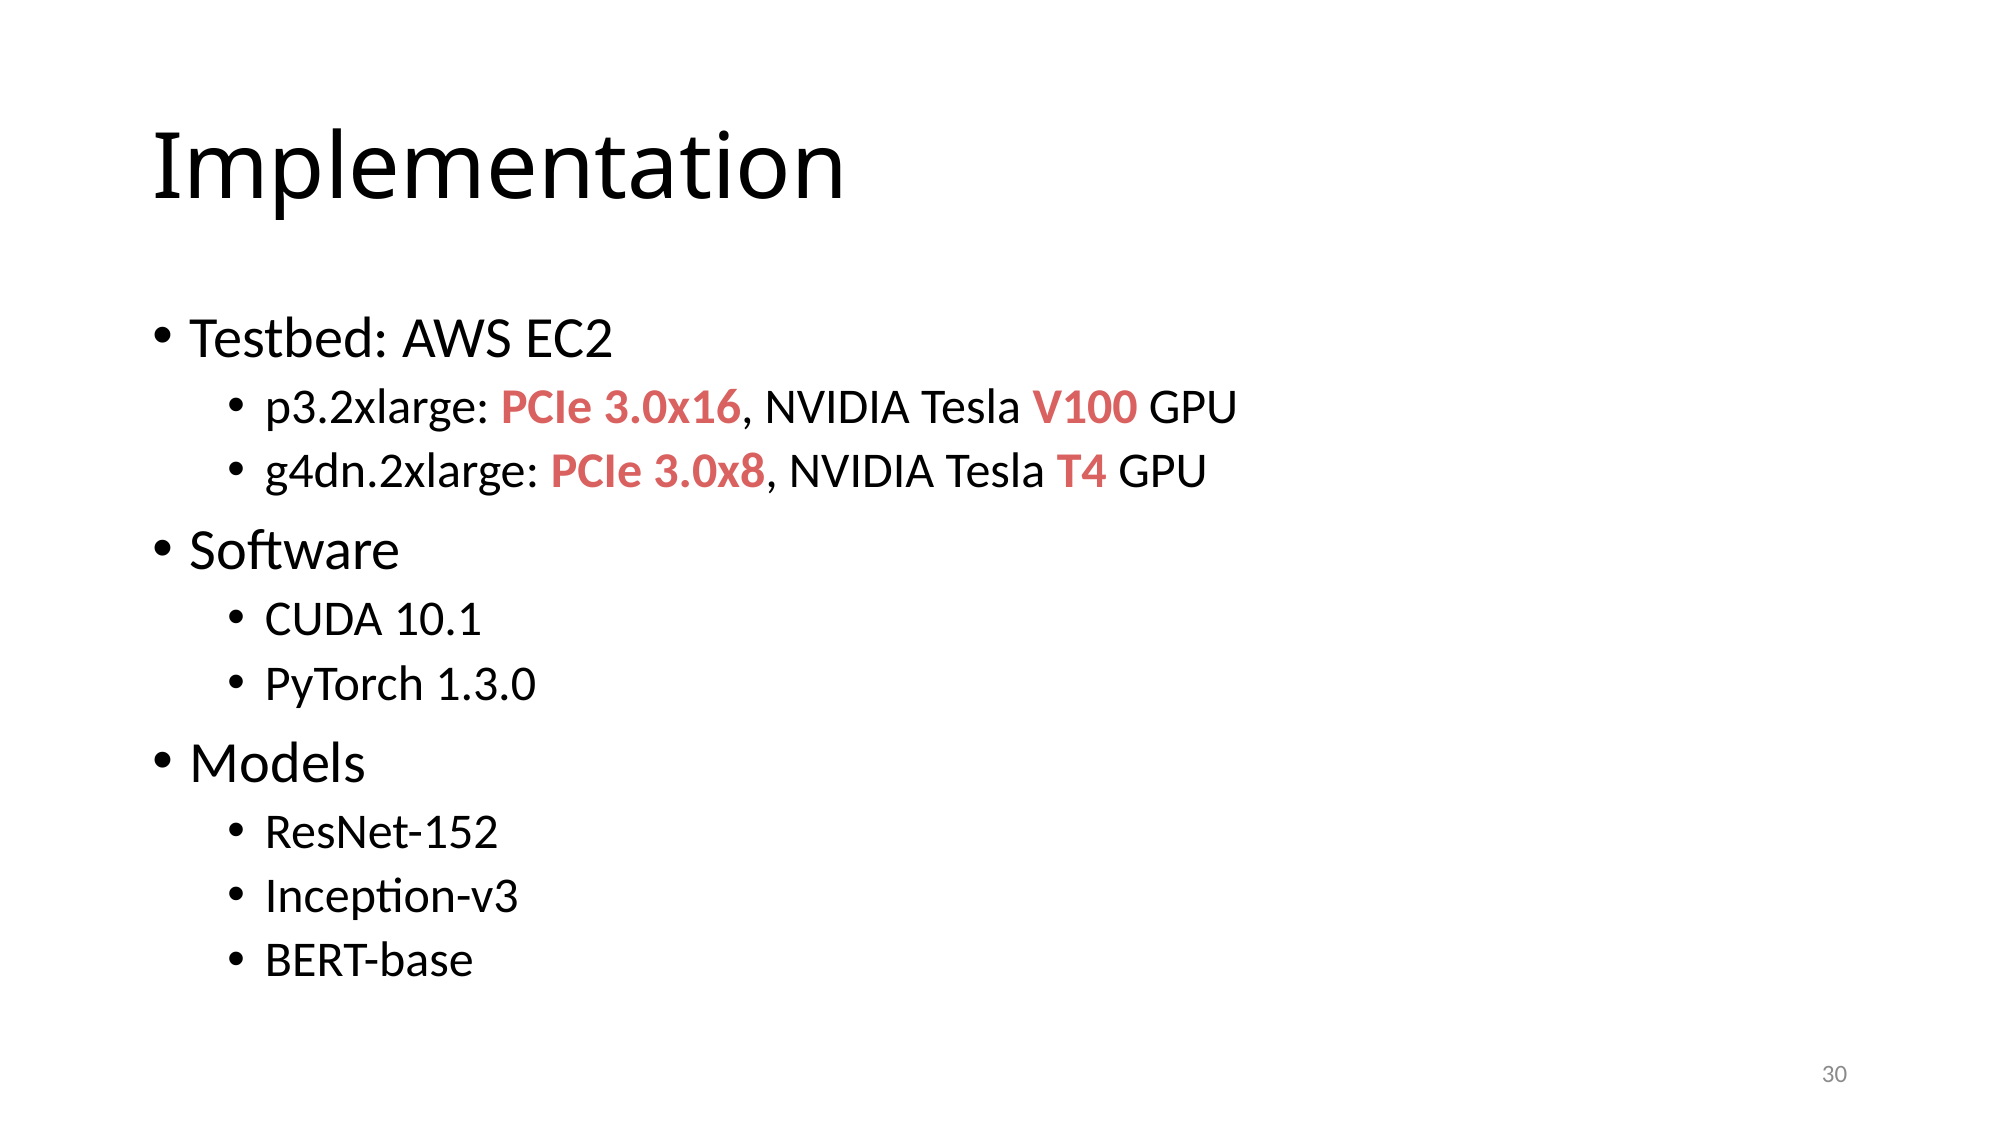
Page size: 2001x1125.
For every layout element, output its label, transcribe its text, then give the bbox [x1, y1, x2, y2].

slide_number 30 [1412, 1042, 1863, 1103]
title Implementation [137, 59, 1863, 278]
list Testbed: AWS EC2 p3.2xlarge: PCIe 3.0x16, NVIDIA Tesla V100 GPU g4dn.2xlarge: PCIe 3.0x8, NVIDIA Tesla T4 GPU Software CUDA 10.1 PyTorch 1.3.0 Models ResNet-152 Inception-v3 BERT-base [137, 299, 1863, 1014]
